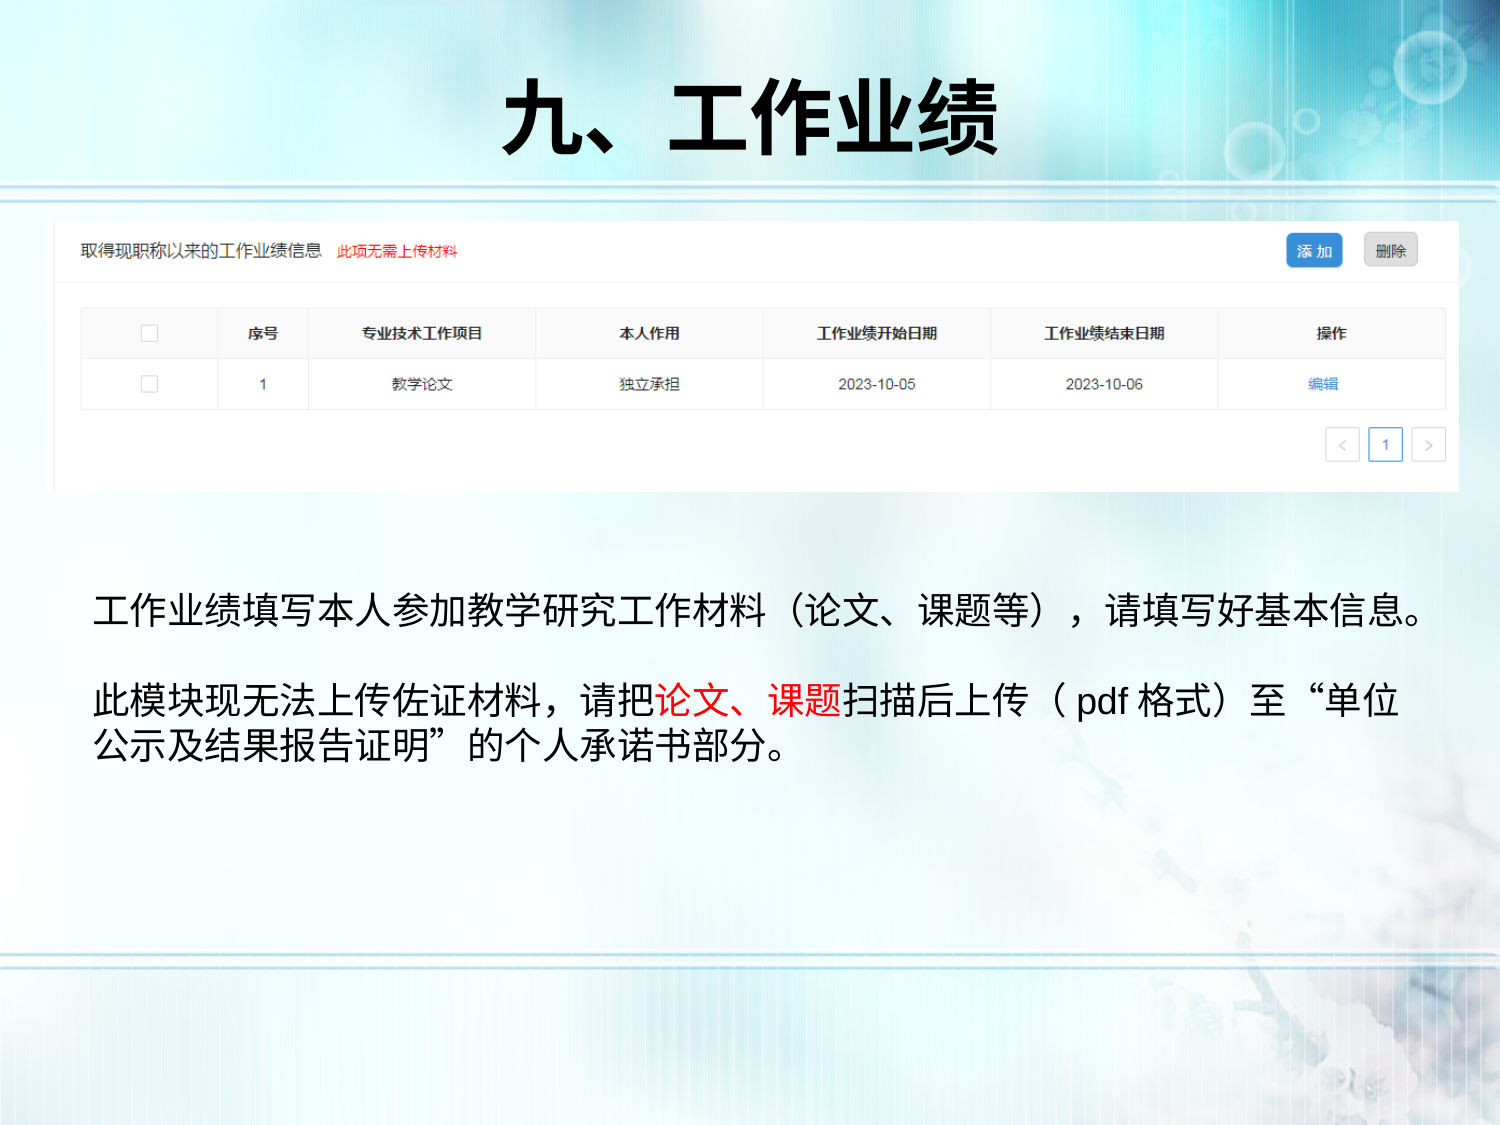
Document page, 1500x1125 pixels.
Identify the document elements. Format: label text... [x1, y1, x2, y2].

title 九、工作业绩 [74, 45, 1426, 185]
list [46, 221, 1458, 492]
picture [0, 0, 1500, 1125]
text_box 工作业绩填写本人参加教学研究工作材料（论文、课题等），请填写好基本信息。 此模块现无法上传佐证材料，请把论文、课题扫描后上传（pdf格式）至“单位公示及结果报告证明”的个人承诺书部分。 [77, 580, 1428, 820]
